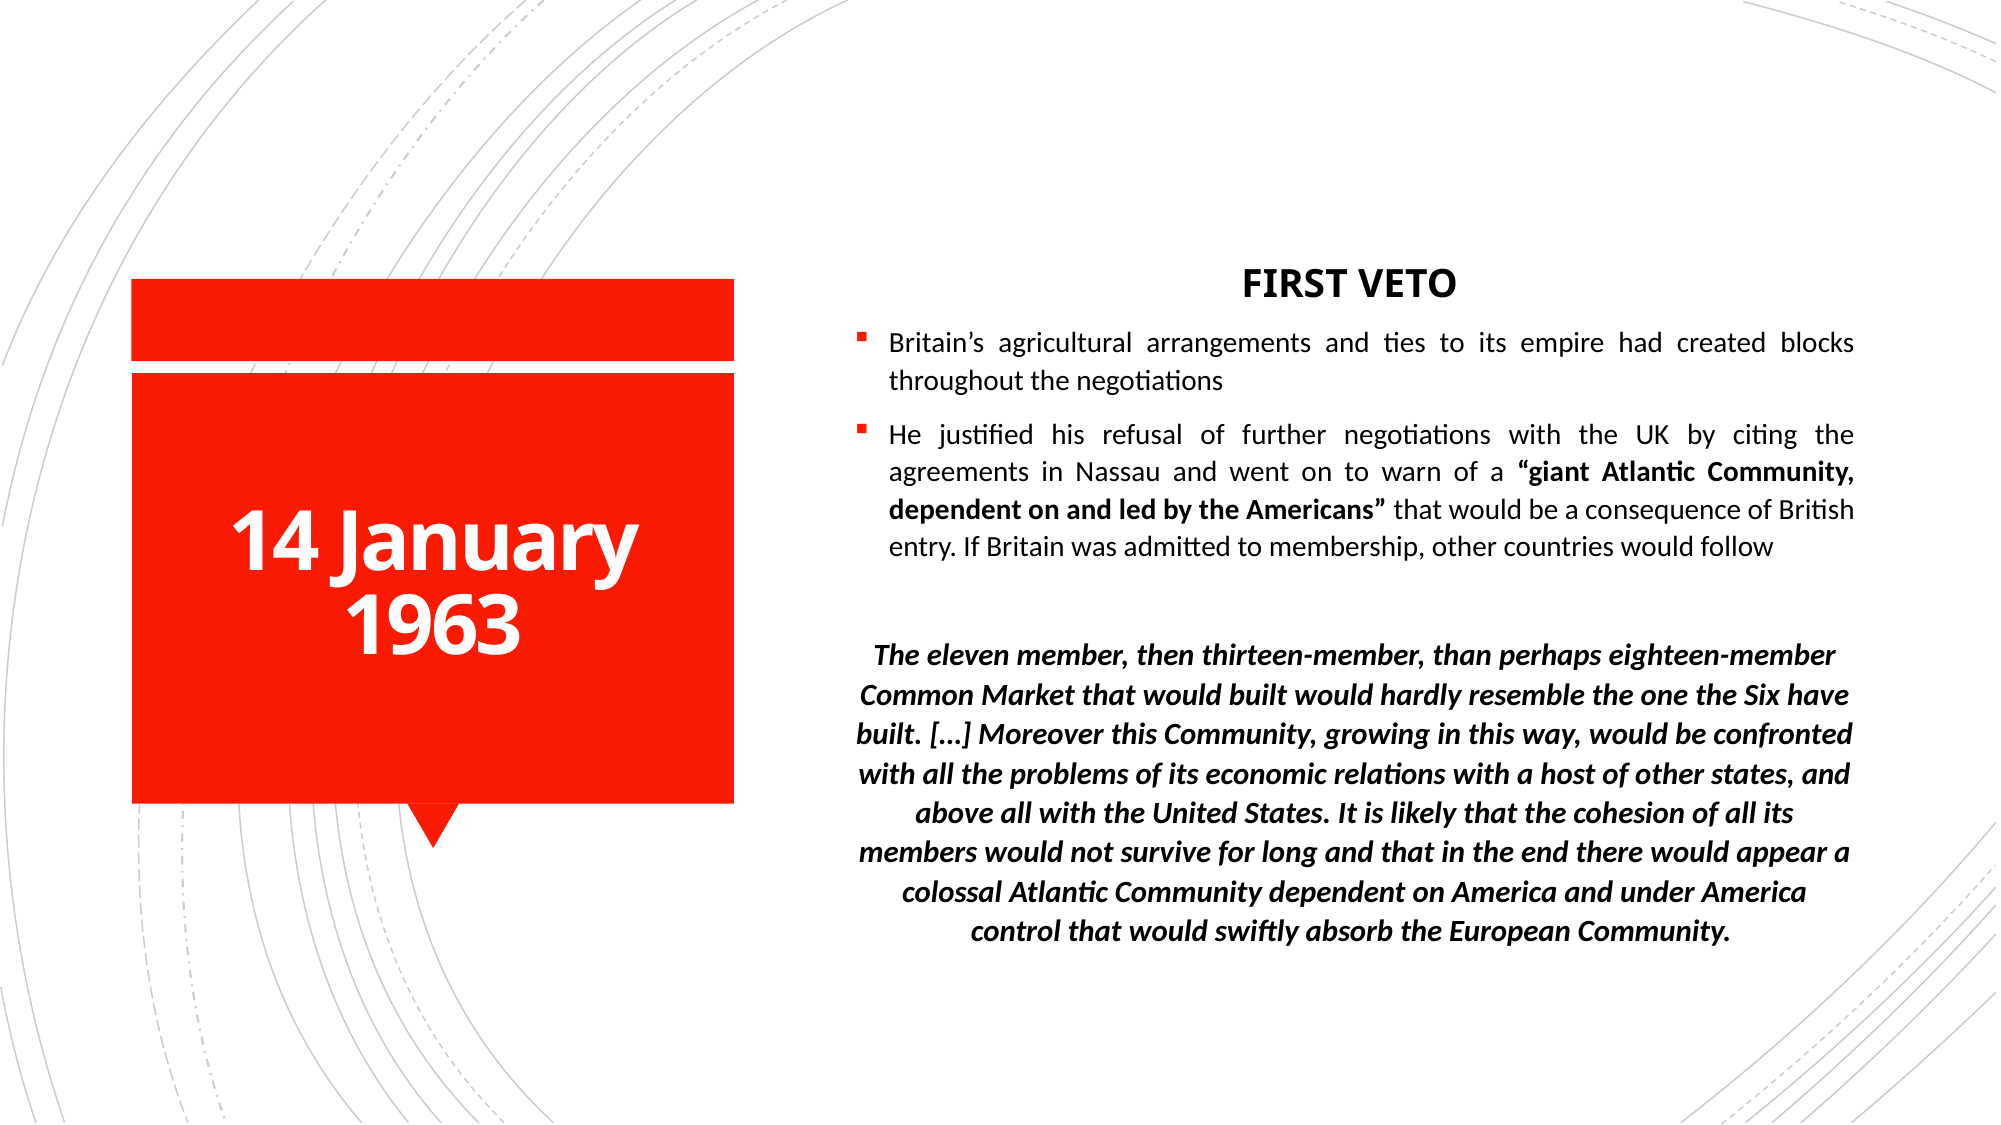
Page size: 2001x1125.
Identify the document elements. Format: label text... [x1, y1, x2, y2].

title 14 January 1963 [145, 385, 720, 789]
list FIRST VETO Britain’s agricultural arrangements and ties to its empire had created blocks throughout the negotiations He justified his refusal of further negotiations with the UK by citing the agreements in Nassau and went on to warn of a “giant Atlantic Community, dependent on and led by the Americans” that would be a consequence of British entry. If Britain was admitted to membership, other countries would follow The eleven member, then thirteen-member, than perhaps eighteen-member Common Market that would built would hardly resemble the one the Six have built. […] Moreover this Community, growing in this way, would be confronted with all the problems of its economic relations with a host of other states, and above all with the United States. It is likely that the cohesion of all its members would not survive for long and that in the end there would appear a colossal Atlantic Community dependent on America and under America control that would swiftly absorb the European Community. [839, 131, 1871, 993]
